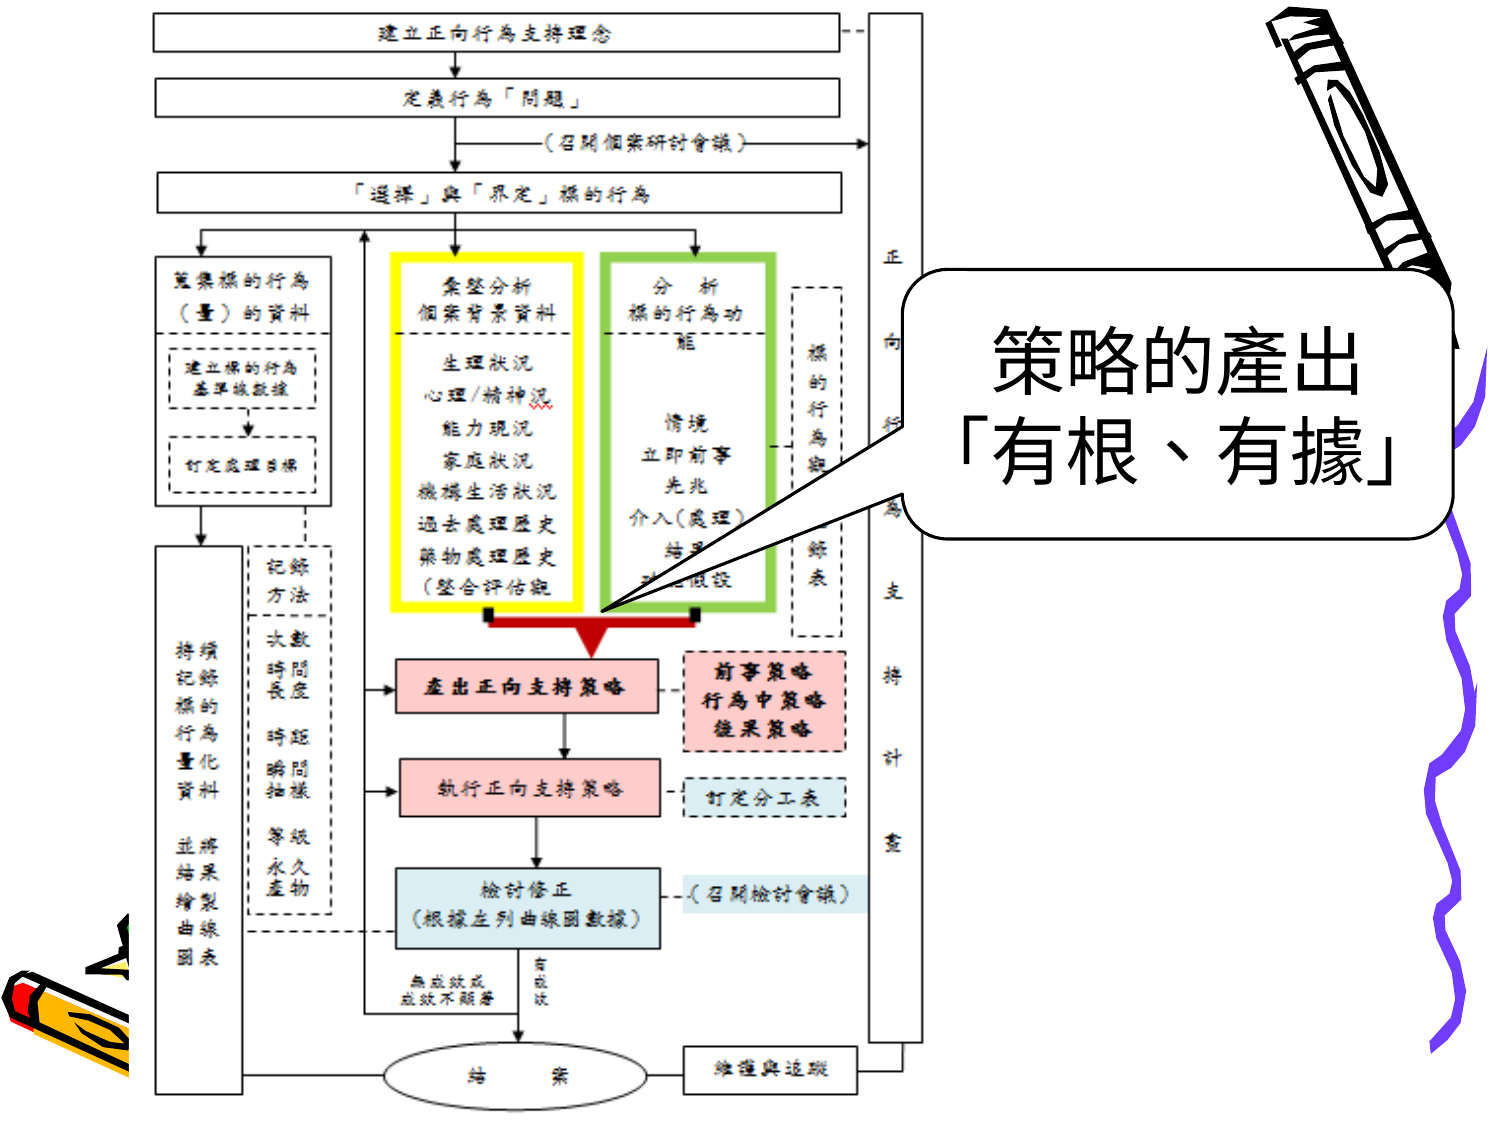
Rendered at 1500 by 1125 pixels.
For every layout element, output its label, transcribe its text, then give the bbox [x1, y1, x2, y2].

text_box 策略的產出 「有根、有據」 [955, 269, 1454, 539]
picture [128, 0, 950, 1121]
